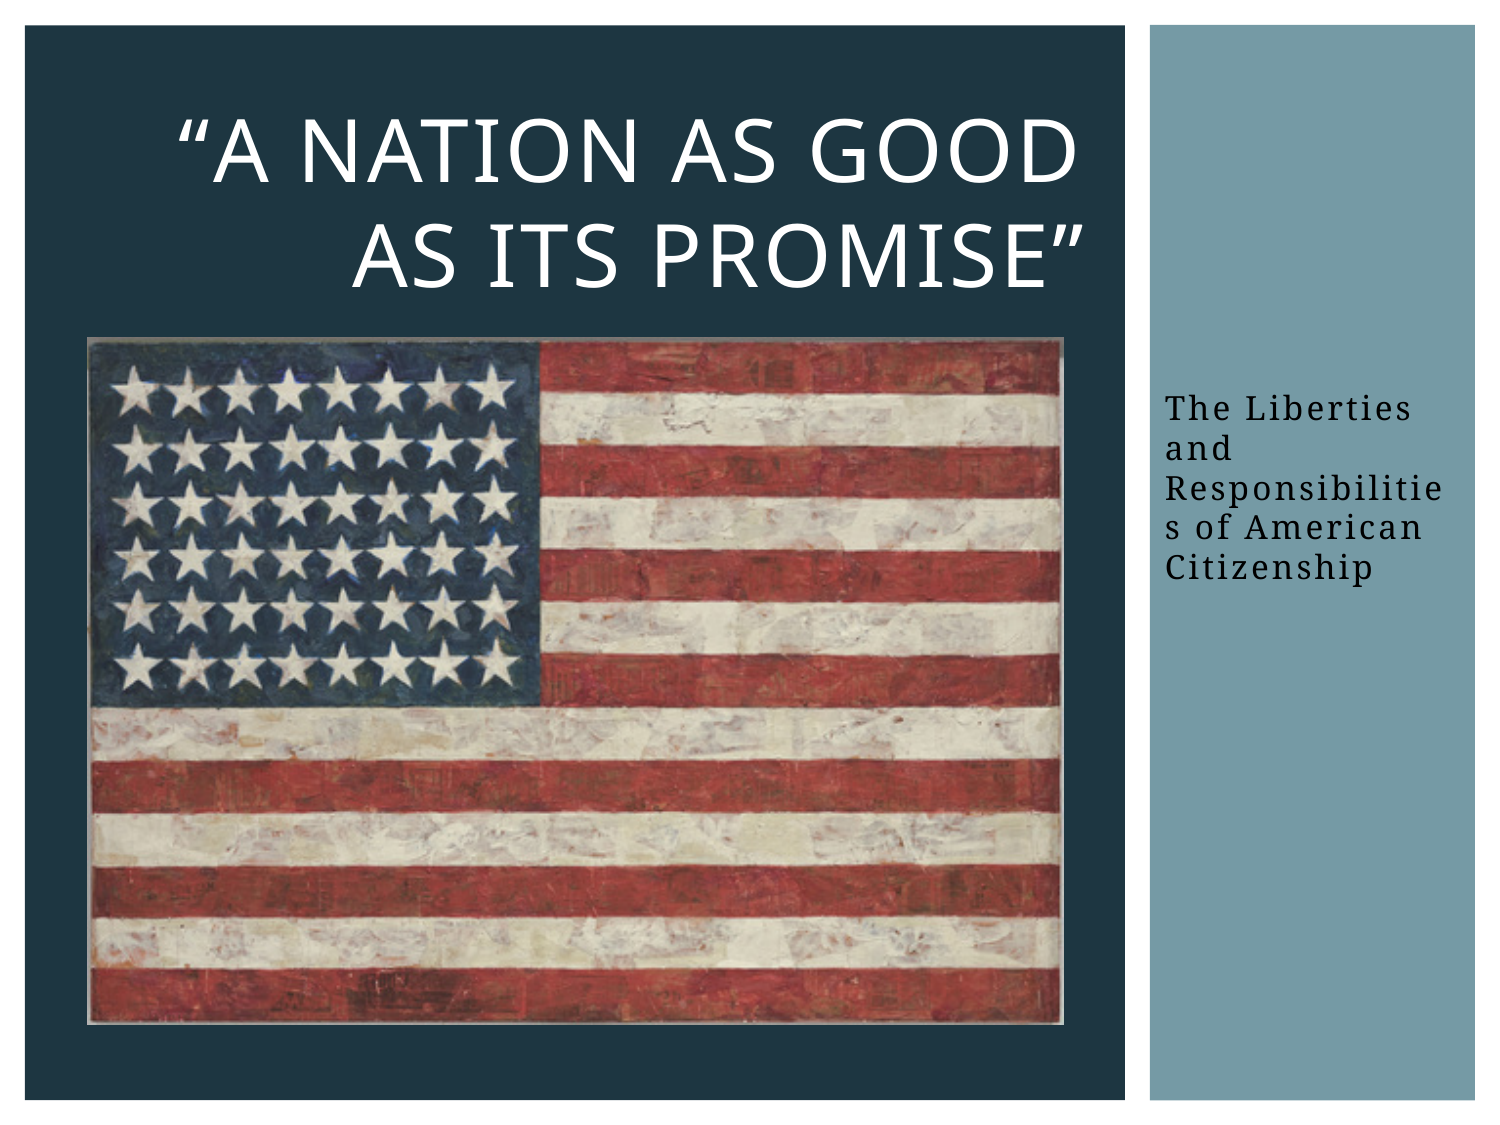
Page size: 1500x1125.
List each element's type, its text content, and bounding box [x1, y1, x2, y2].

title “A Nation As Good As Its Promise” [62, 50, 1100, 350]
subtitle The Liberties and Responsibilities of American Citizenship [1149, 336, 1475, 637]
picture [87, 337, 1065, 1026]
